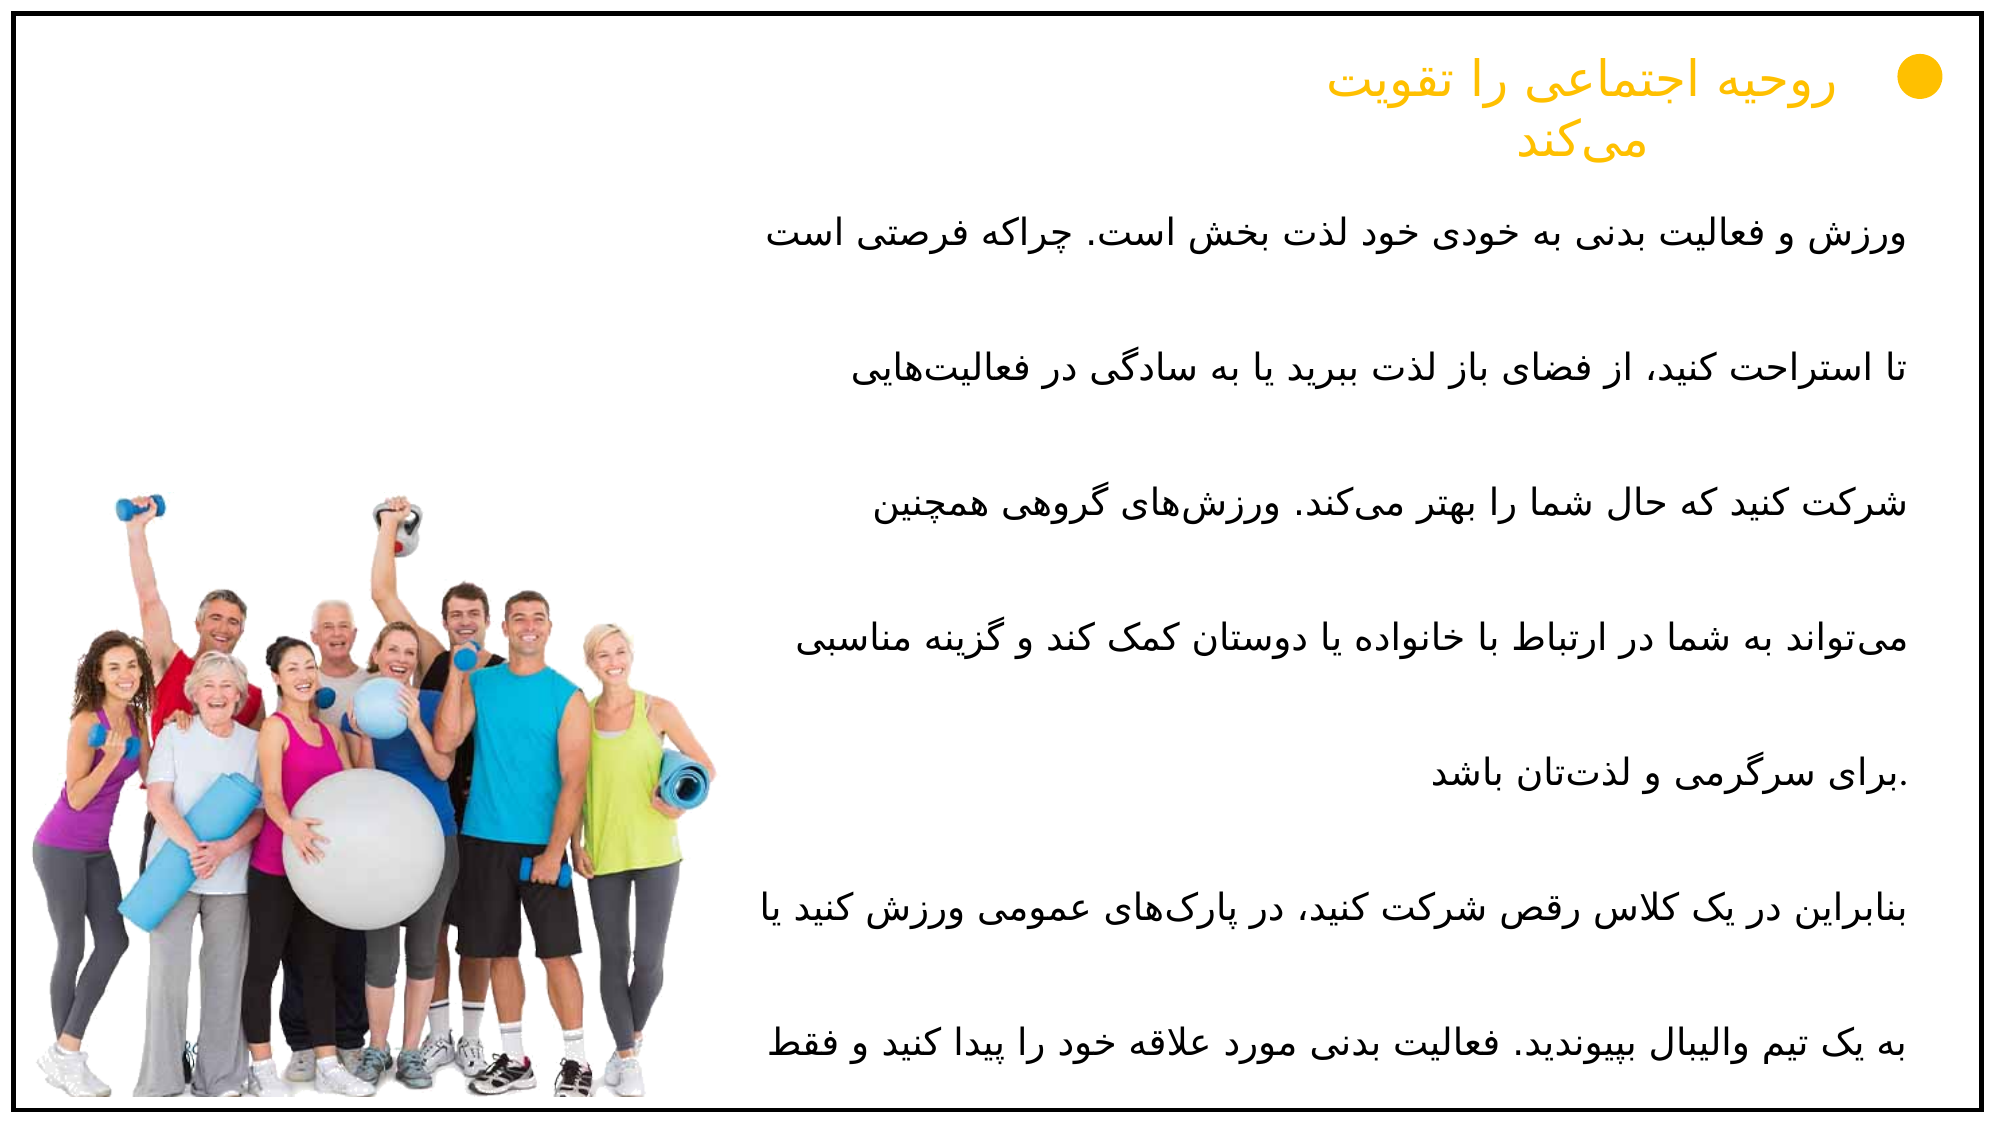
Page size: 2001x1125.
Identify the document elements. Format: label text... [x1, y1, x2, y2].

text_box روحیه اجتماعی را تقویت می‌کند [1257, 39, 1908, 110]
picture [0, 492, 749, 1097]
text_box ورزش و فعالیت بدنی به خودی خود لذت بخش است. چراکه فرصتی است تا استراحت کنید، از فضای باز لذت ببرید یا به سادگی در فعالیت‌هایی شرکت کنید که حال شما را بهتر می‌کند. ورزش‌های گروهی همچنین می‌تواند به شما در ارتباط با خانواده یا دوستان کمک کند و گزینه مناسبی برای سرگرمی و لذت‌تان باشد. بنابراین در یک کلاس رقص شرکت کنید، در پارک‌های عمومی ورزش کنید یا به یک تیم والیبال بپیوندید. فعالیت بدنی مورد علاقه خود را پیدا کنید و فقط آن را انجام دهید تا از فواید ورزش کردن بهره‌مند شوید. [740, 110, 1924, 1125]
